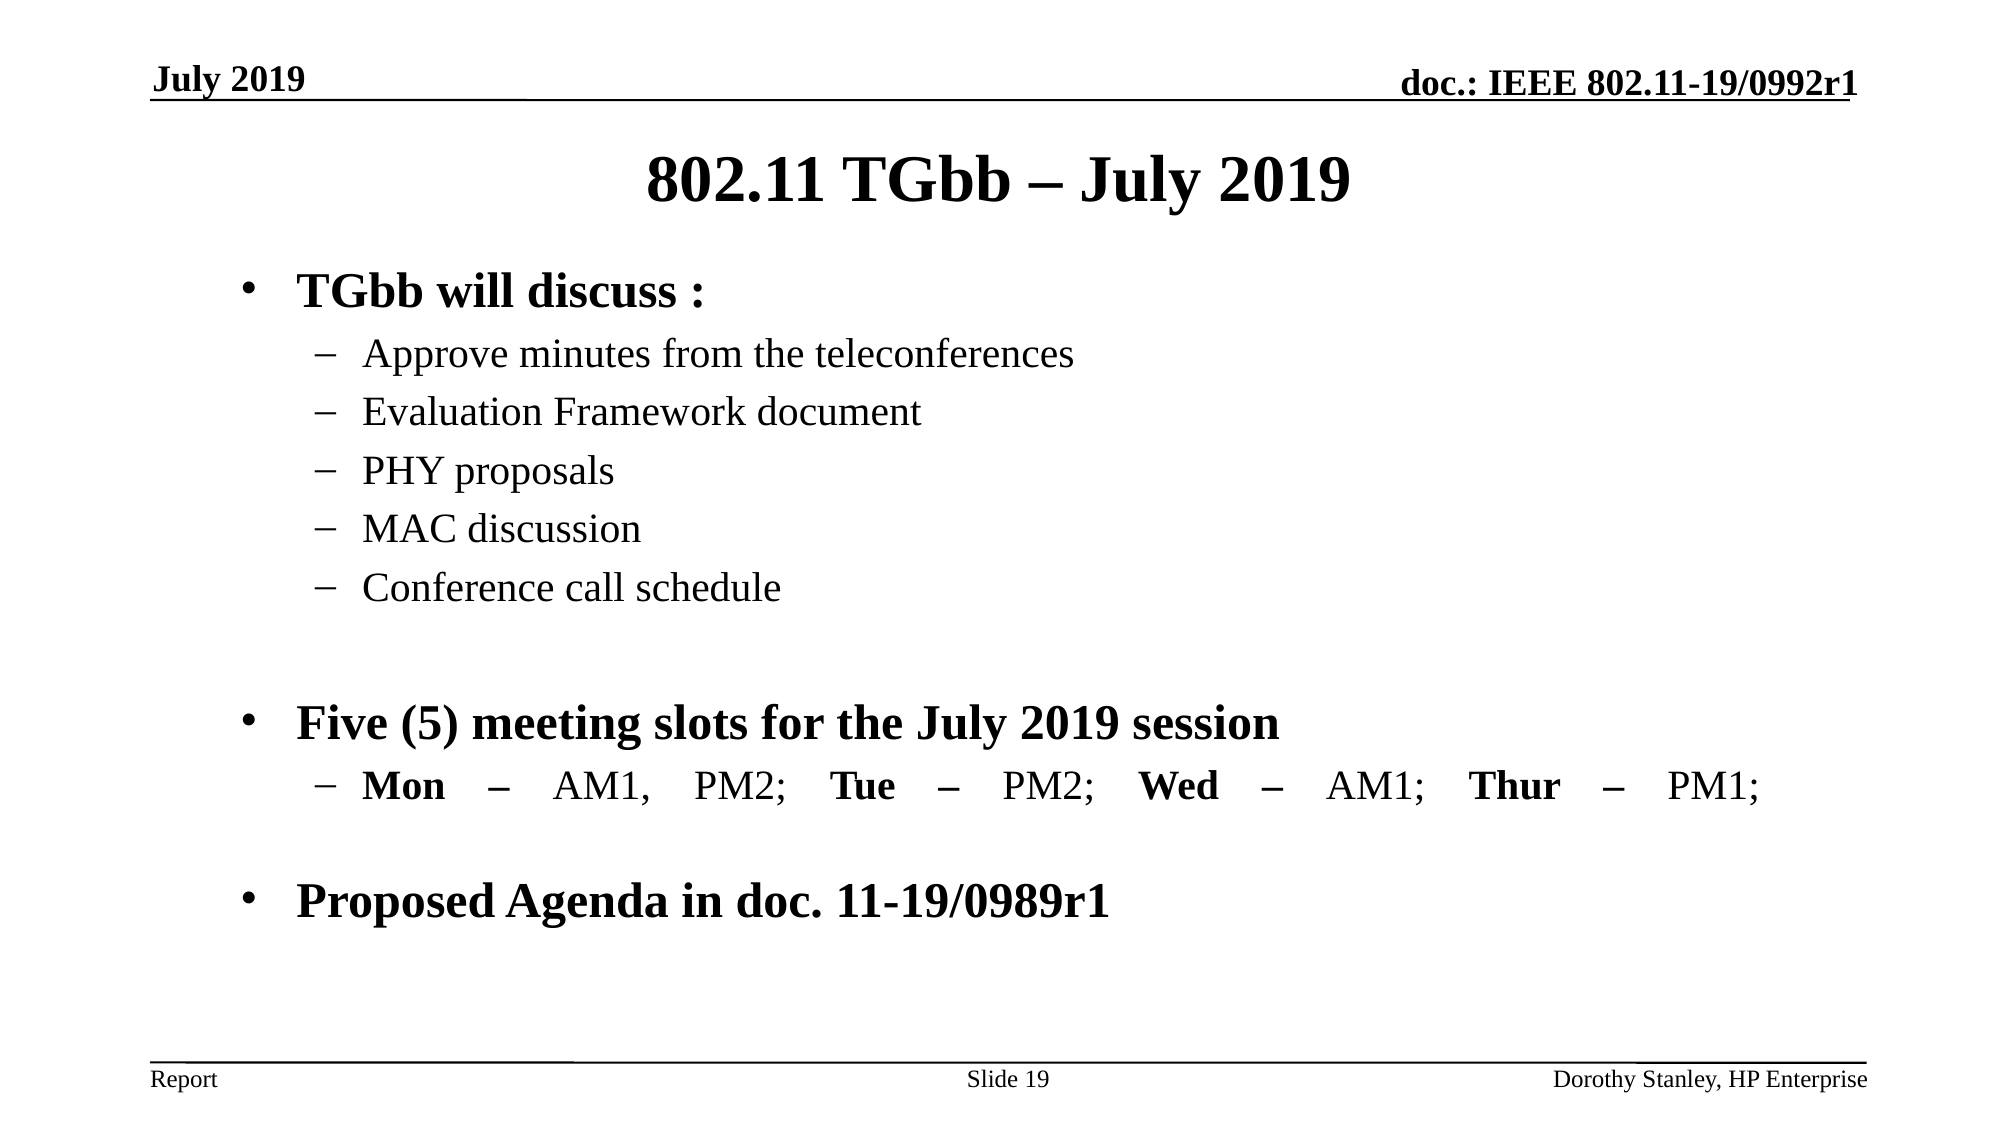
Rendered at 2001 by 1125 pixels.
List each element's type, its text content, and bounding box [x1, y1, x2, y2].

text_box TGbb will discuss : Approve minutes from the teleconferences Evaluation Framework document PHY proposals MAC discussion Conference call schedule Five (5) meeting slots for the July 2019 session Mon – AM1, PM2; Tue – PM2; Wed – AM1; Thur – PM1; Proposed Agenda in doc. 11-19/0989r1 [225, 249, 1775, 1025]
footer Dorothy Stanley, HP Enterprise [1171, 1061, 1869, 1093]
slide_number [152, 54, 563, 100]
slide_number Slide 19 [950, 1061, 1067, 1123]
text_box 802.11 TGbb – July 2019 [362, 87, 1638, 249]
